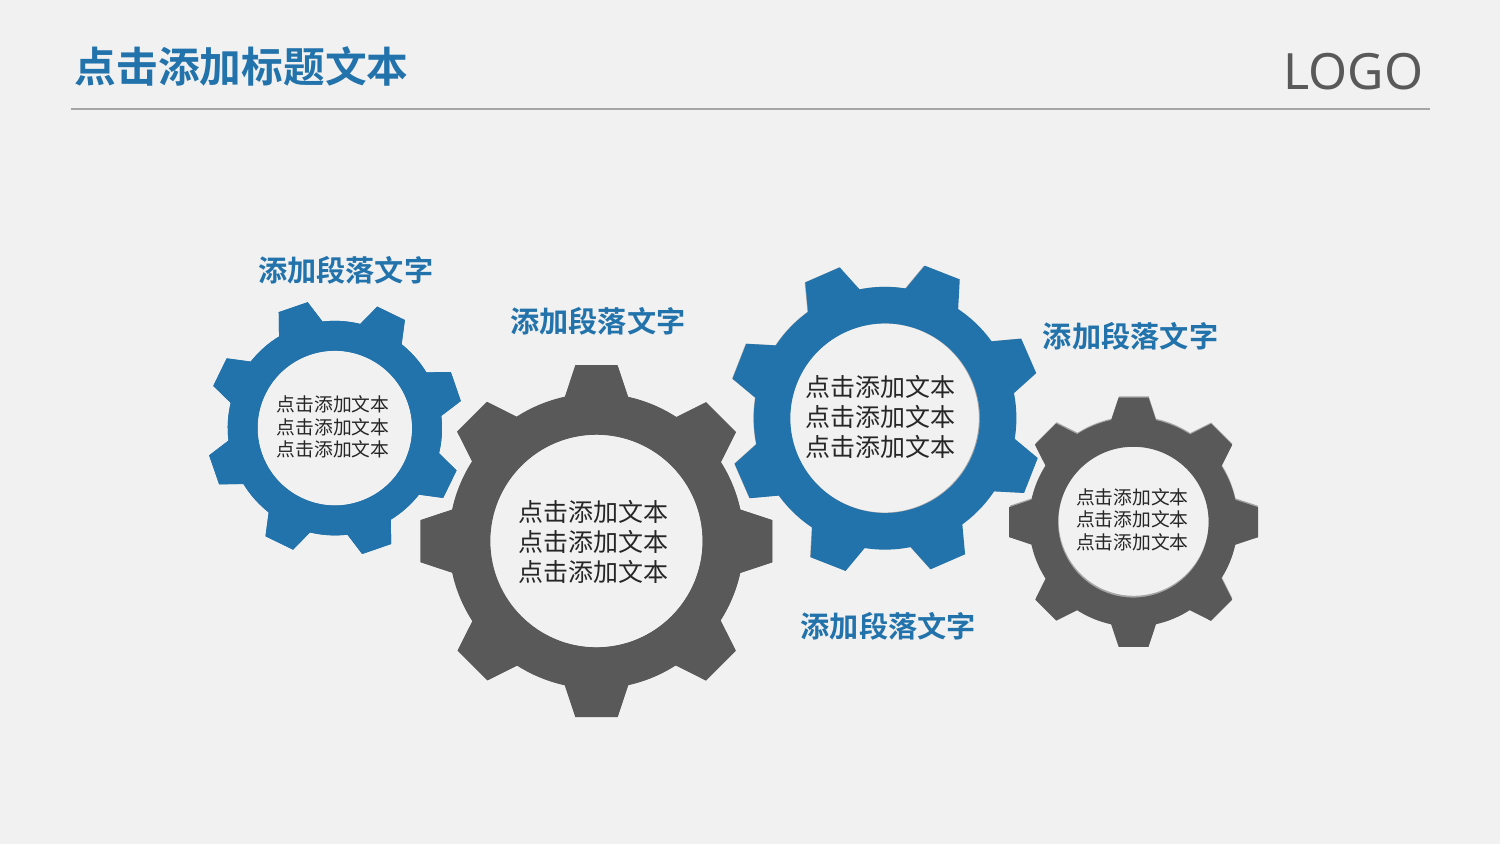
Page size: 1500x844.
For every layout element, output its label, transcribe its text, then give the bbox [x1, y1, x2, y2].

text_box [1008, 397, 1259, 647]
text_box 点击添加标题文本 [59, 33, 424, 99]
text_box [207, 300, 463, 557]
text_box 添加段落文字 [483, 289, 713, 354]
text_box 添加段落文字 [1047, 304, 1246, 369]
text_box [728, 261, 1042, 576]
text_box 添加段落文字 [231, 238, 461, 297]
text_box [420, 365, 773, 718]
text_box LOGO [1268, 31, 1439, 107]
text_box 添加段落文字 [778, 593, 1002, 658]
